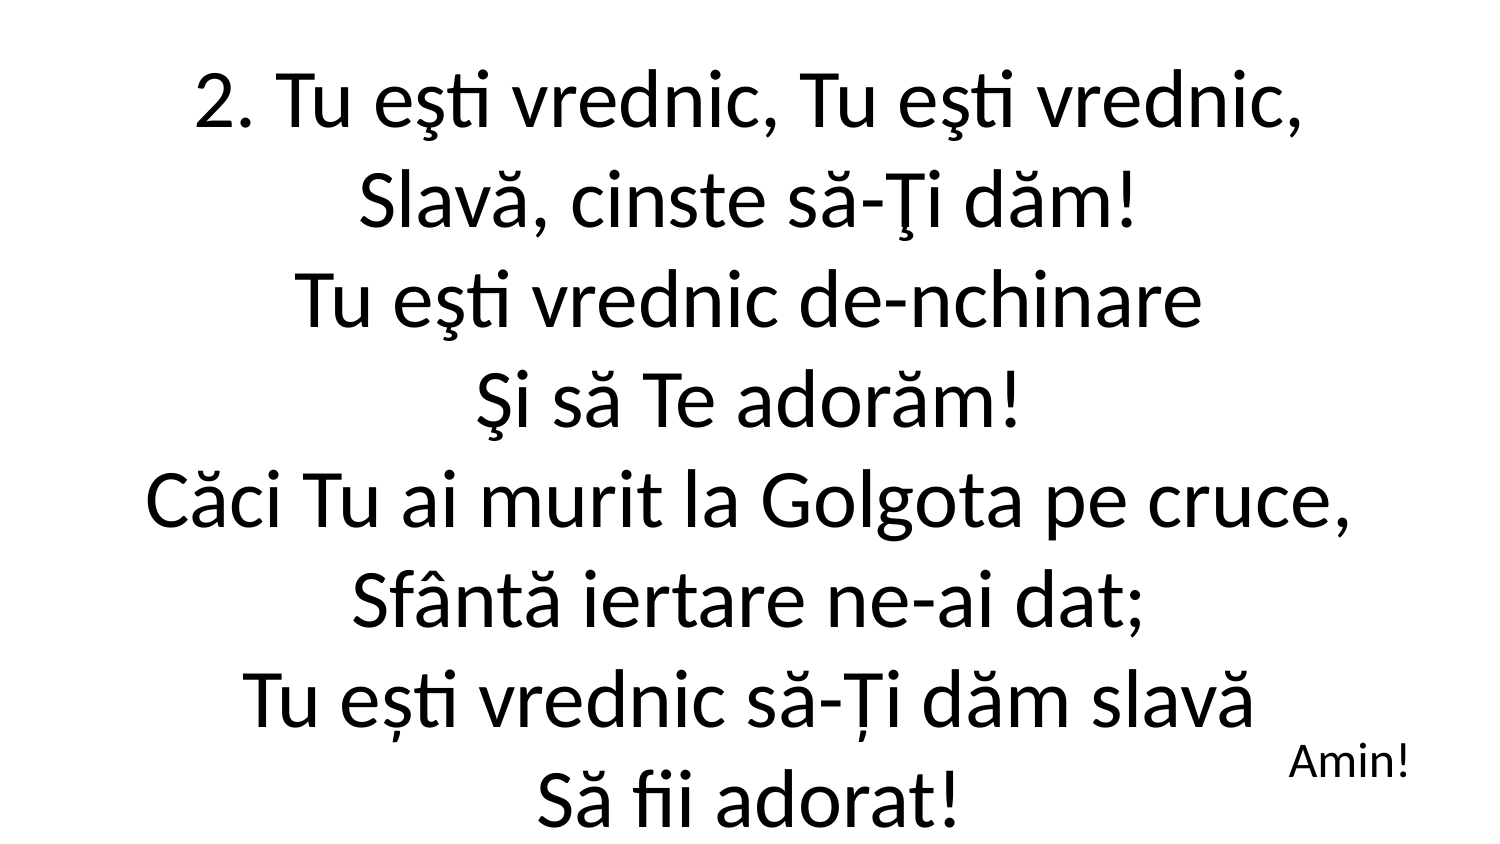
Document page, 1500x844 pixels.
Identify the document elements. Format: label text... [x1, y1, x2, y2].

text_box Amin! [1273, 674, 1427, 795]
text_box 2. Tu eşti vrednic, Tu eşti vrednic, Slavă, cinste să­-Ţi dăm! Tu eşti vrednic de-nchinare Şi să Te adorăm! Căci Tu ai murit la Golgota pe cruce, Sfântă iertare ne-ai dat; Tu ești vrednic să-Ți dăm slavă Să fii adorat! [130, 0, 1370, 844]
